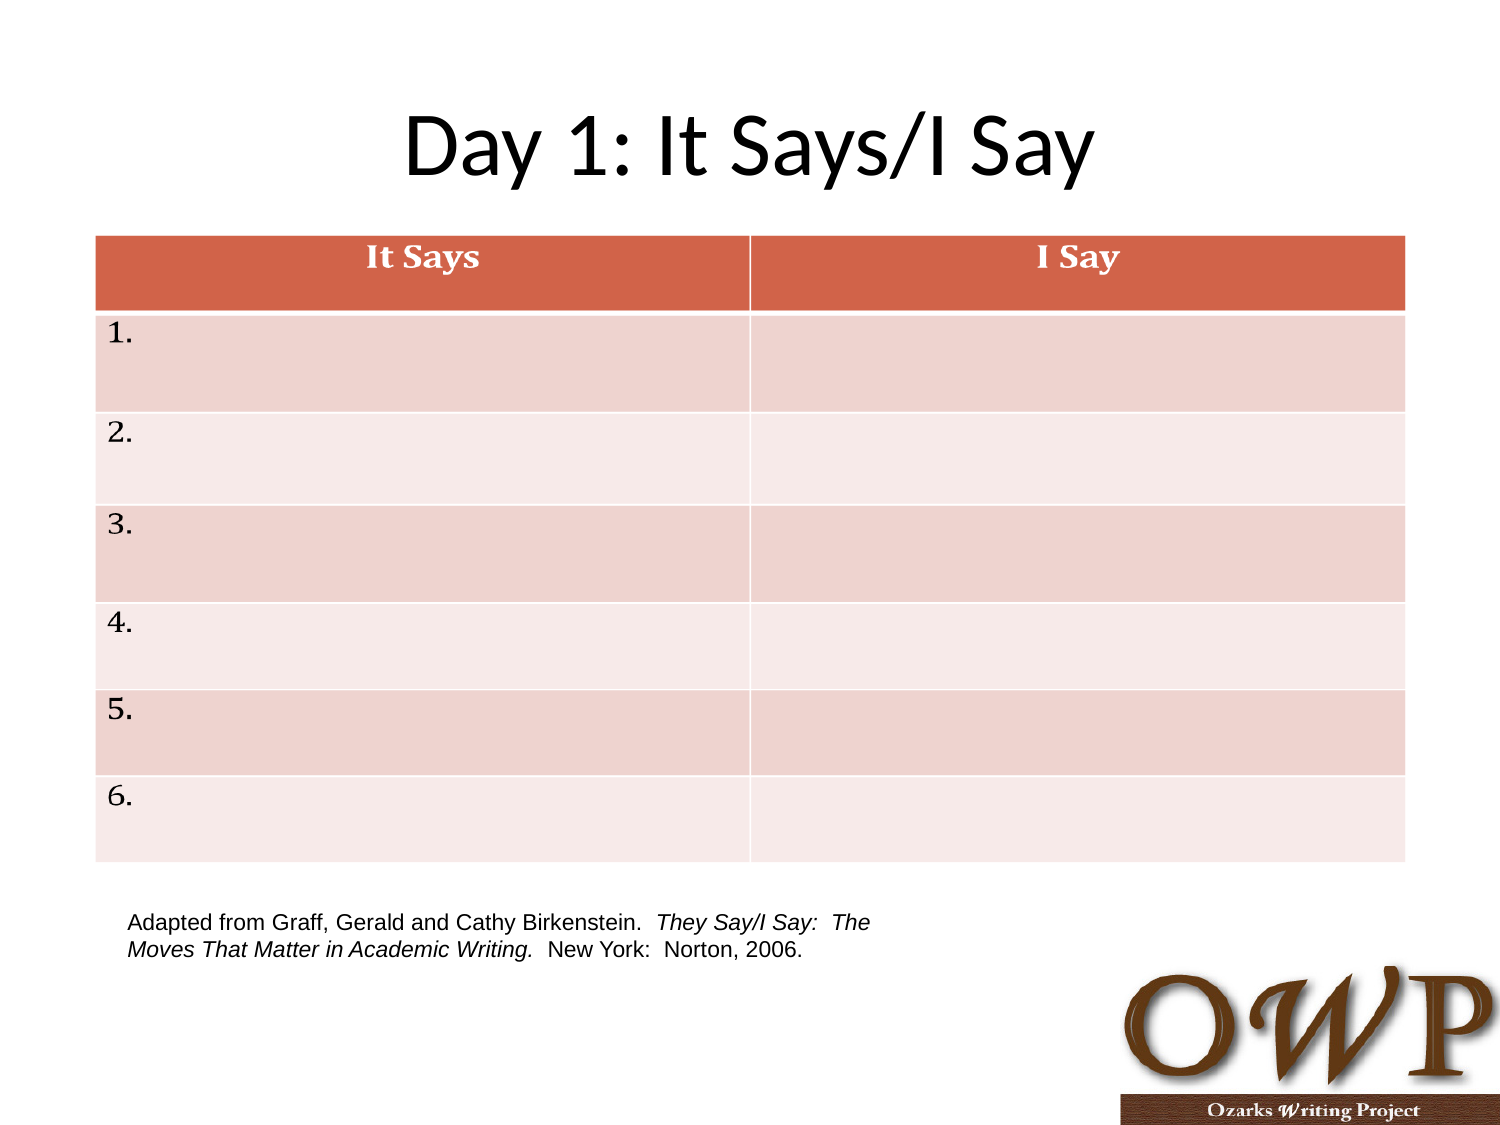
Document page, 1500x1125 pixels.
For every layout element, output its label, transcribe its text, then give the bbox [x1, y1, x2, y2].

picture [1120, 957, 1500, 1125]
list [93, 224, 1407, 863]
title Day 1: It Says/I Say [74, 44, 1426, 233]
text_box Adapted from Graff, Gerald and Cathy Birkenstein. They Say/I Say: The Moves That Matter in Academic Writing. New York: Norton, 2006. [112, 899, 913, 970]
